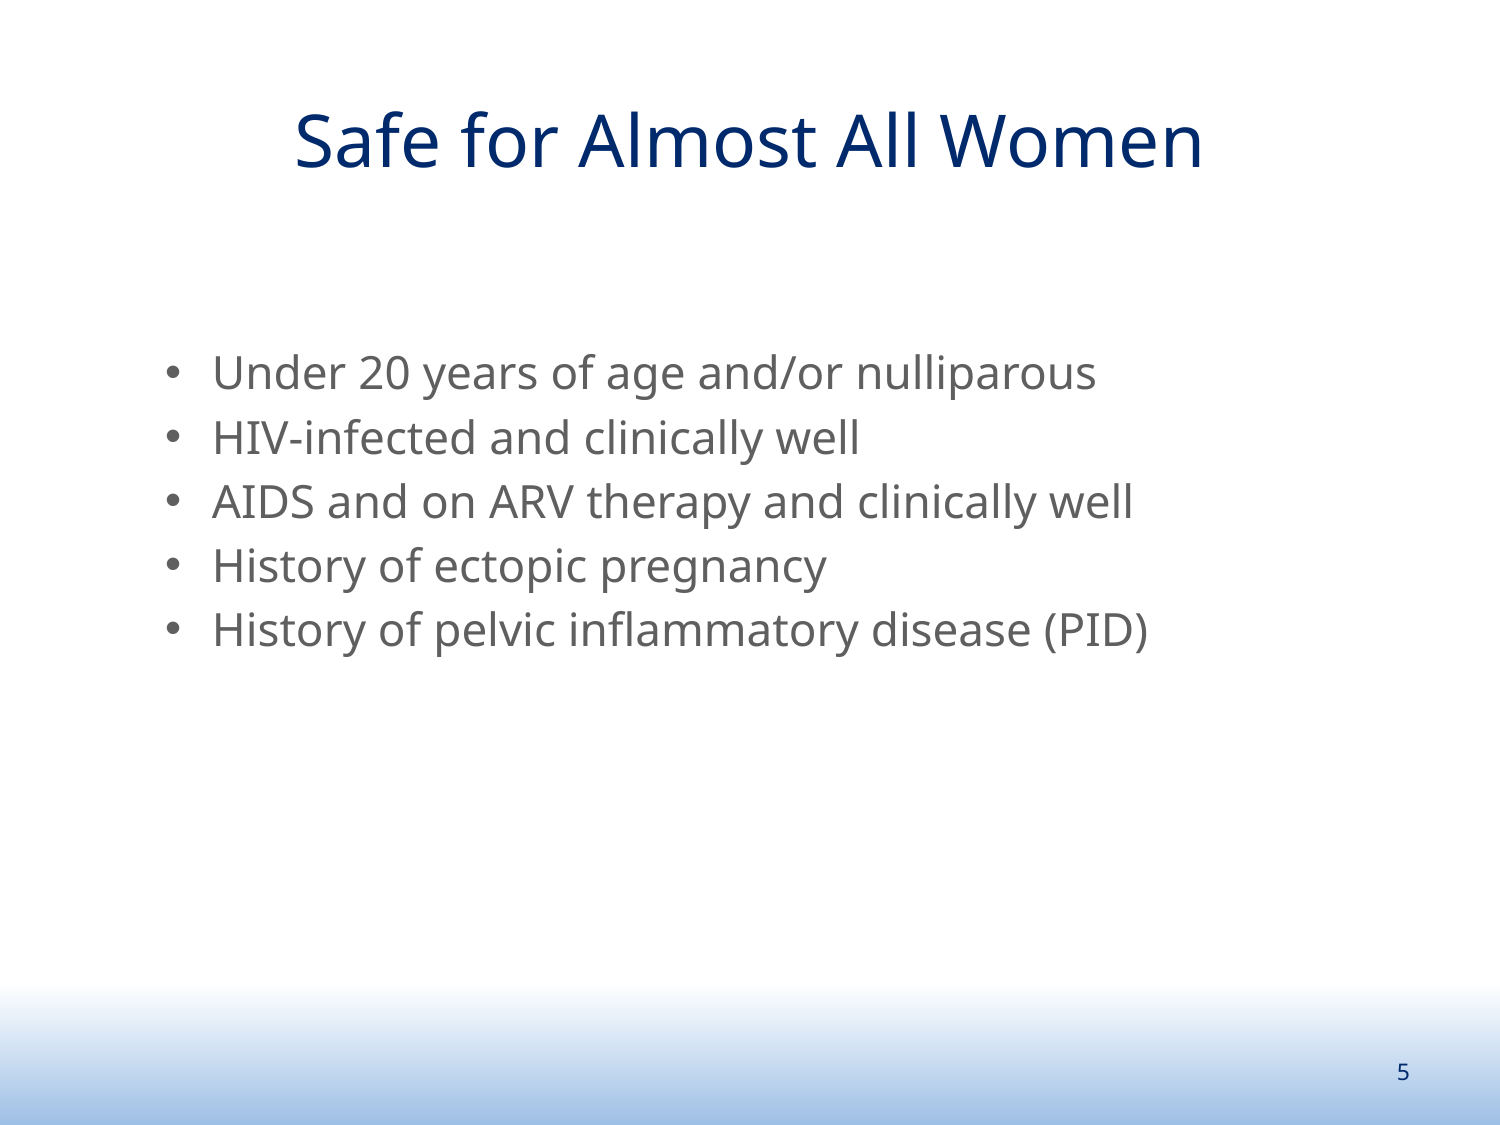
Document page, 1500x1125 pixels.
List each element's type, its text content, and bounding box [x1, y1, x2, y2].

list Under 20 years of age and/or nulliparous HIV-infected and clinically well AIDS and on ARV therapy and clinically well History of ectopic pregnancy History of pelvic inflammatory disease (PID) [75, 262, 1425, 800]
title Safe for Almost All Women [75, 45, 1425, 233]
slide_number 5 [1074, 1042, 1425, 1103]
